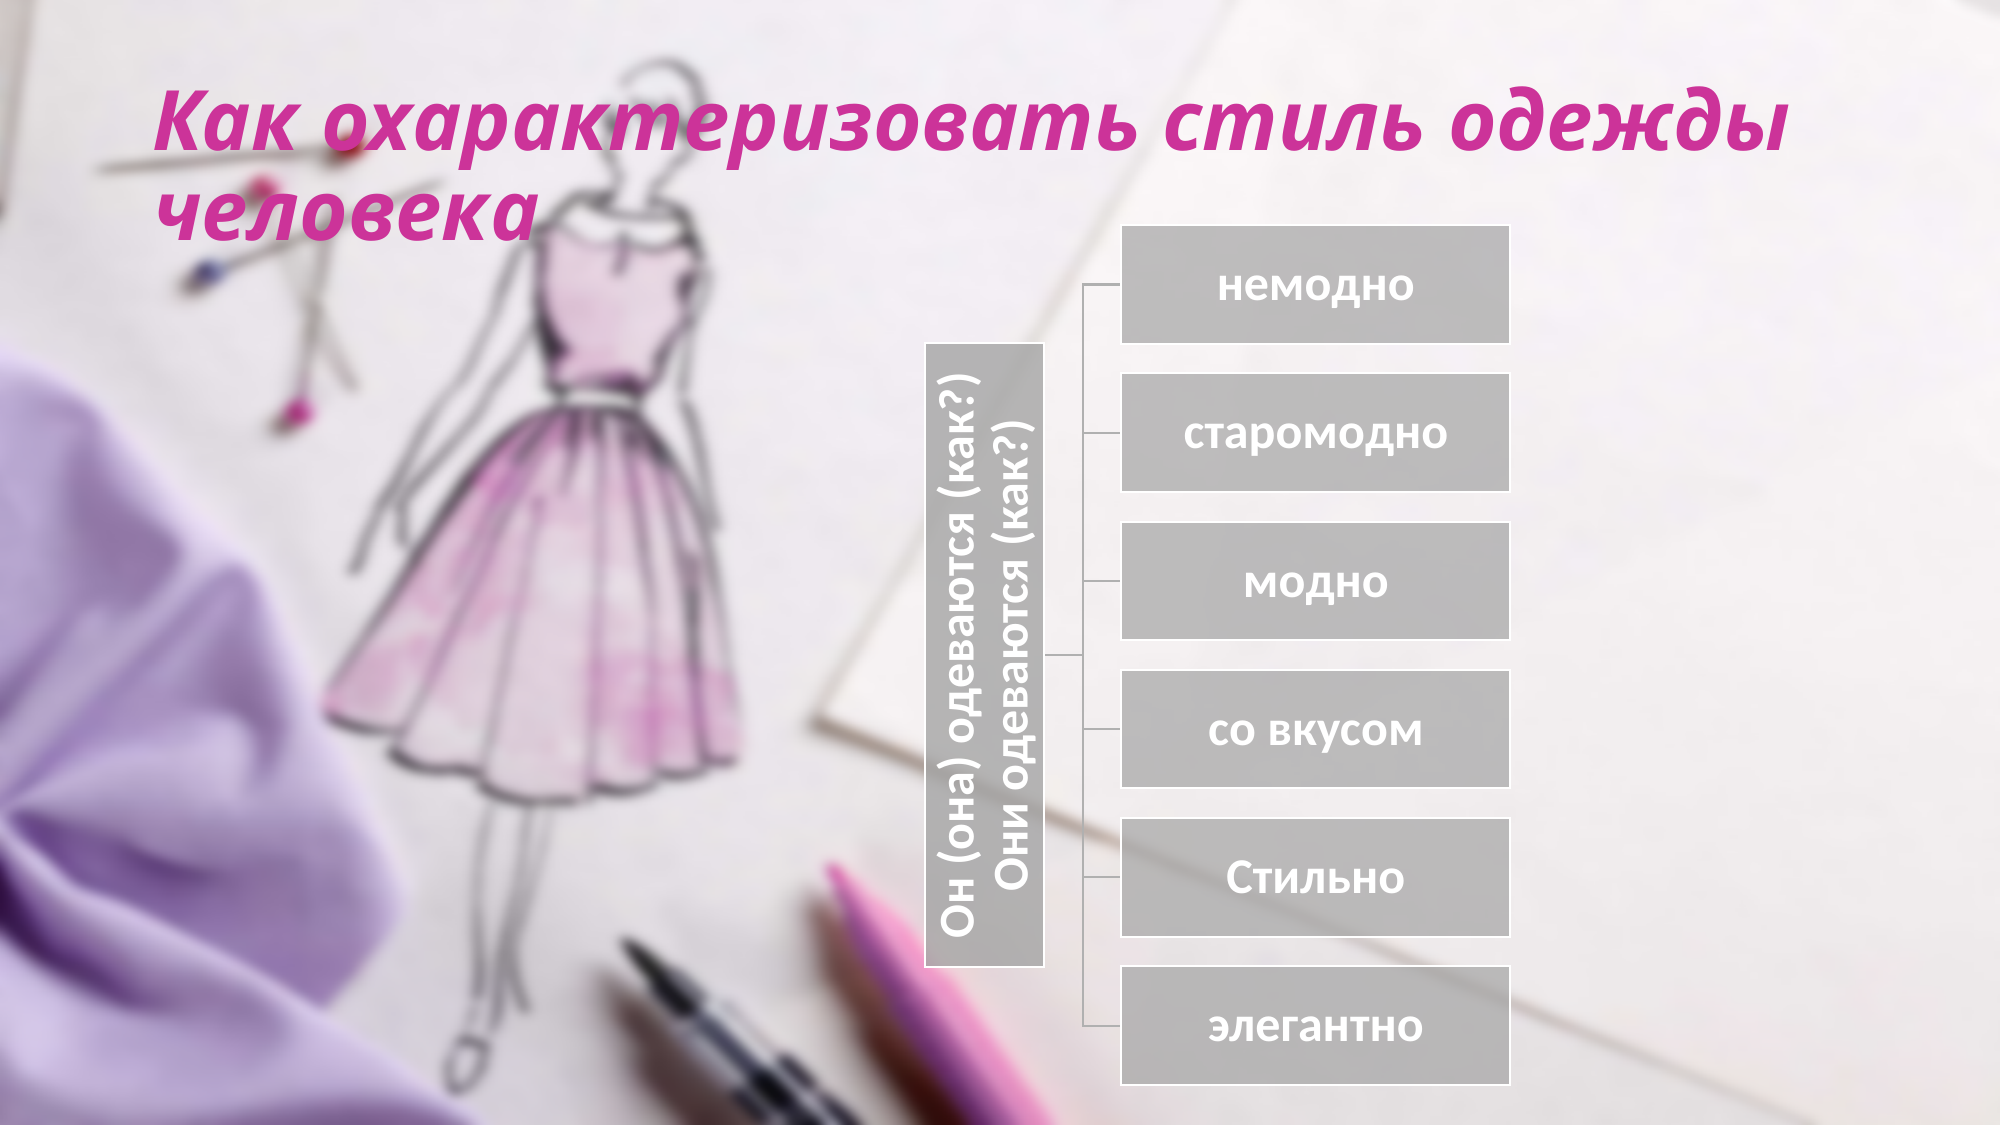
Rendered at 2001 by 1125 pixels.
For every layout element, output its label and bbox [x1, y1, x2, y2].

list [137, 224, 2000, 1085]
picture [0, 0, 2000, 1125]
